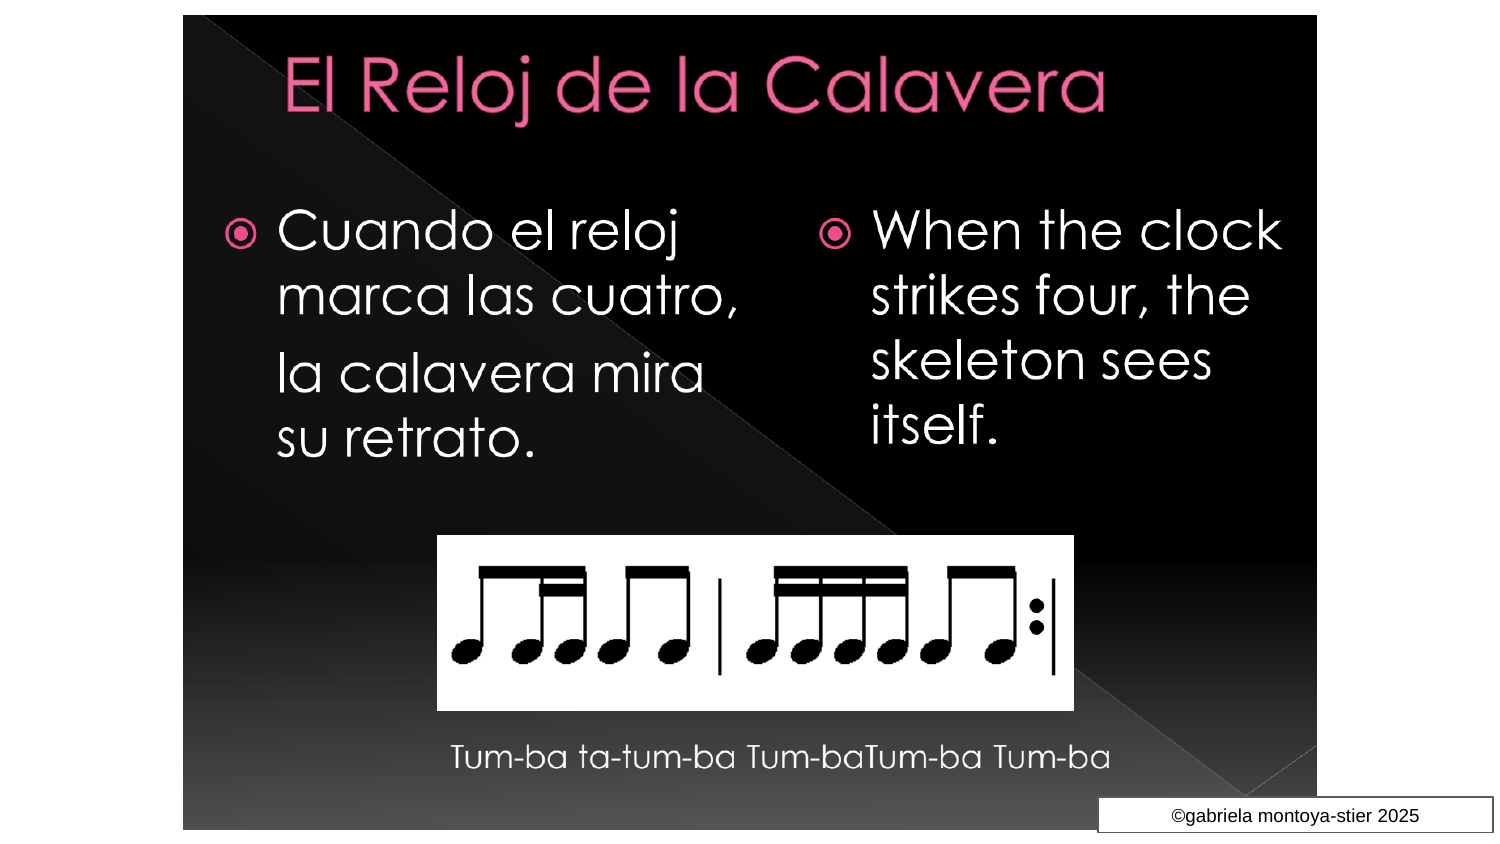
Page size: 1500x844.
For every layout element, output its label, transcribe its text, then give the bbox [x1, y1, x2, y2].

picture [182, 15, 1317, 830]
text_box ©gabriela montoya-stier 2025 [1322, 796, 1494, 833]
